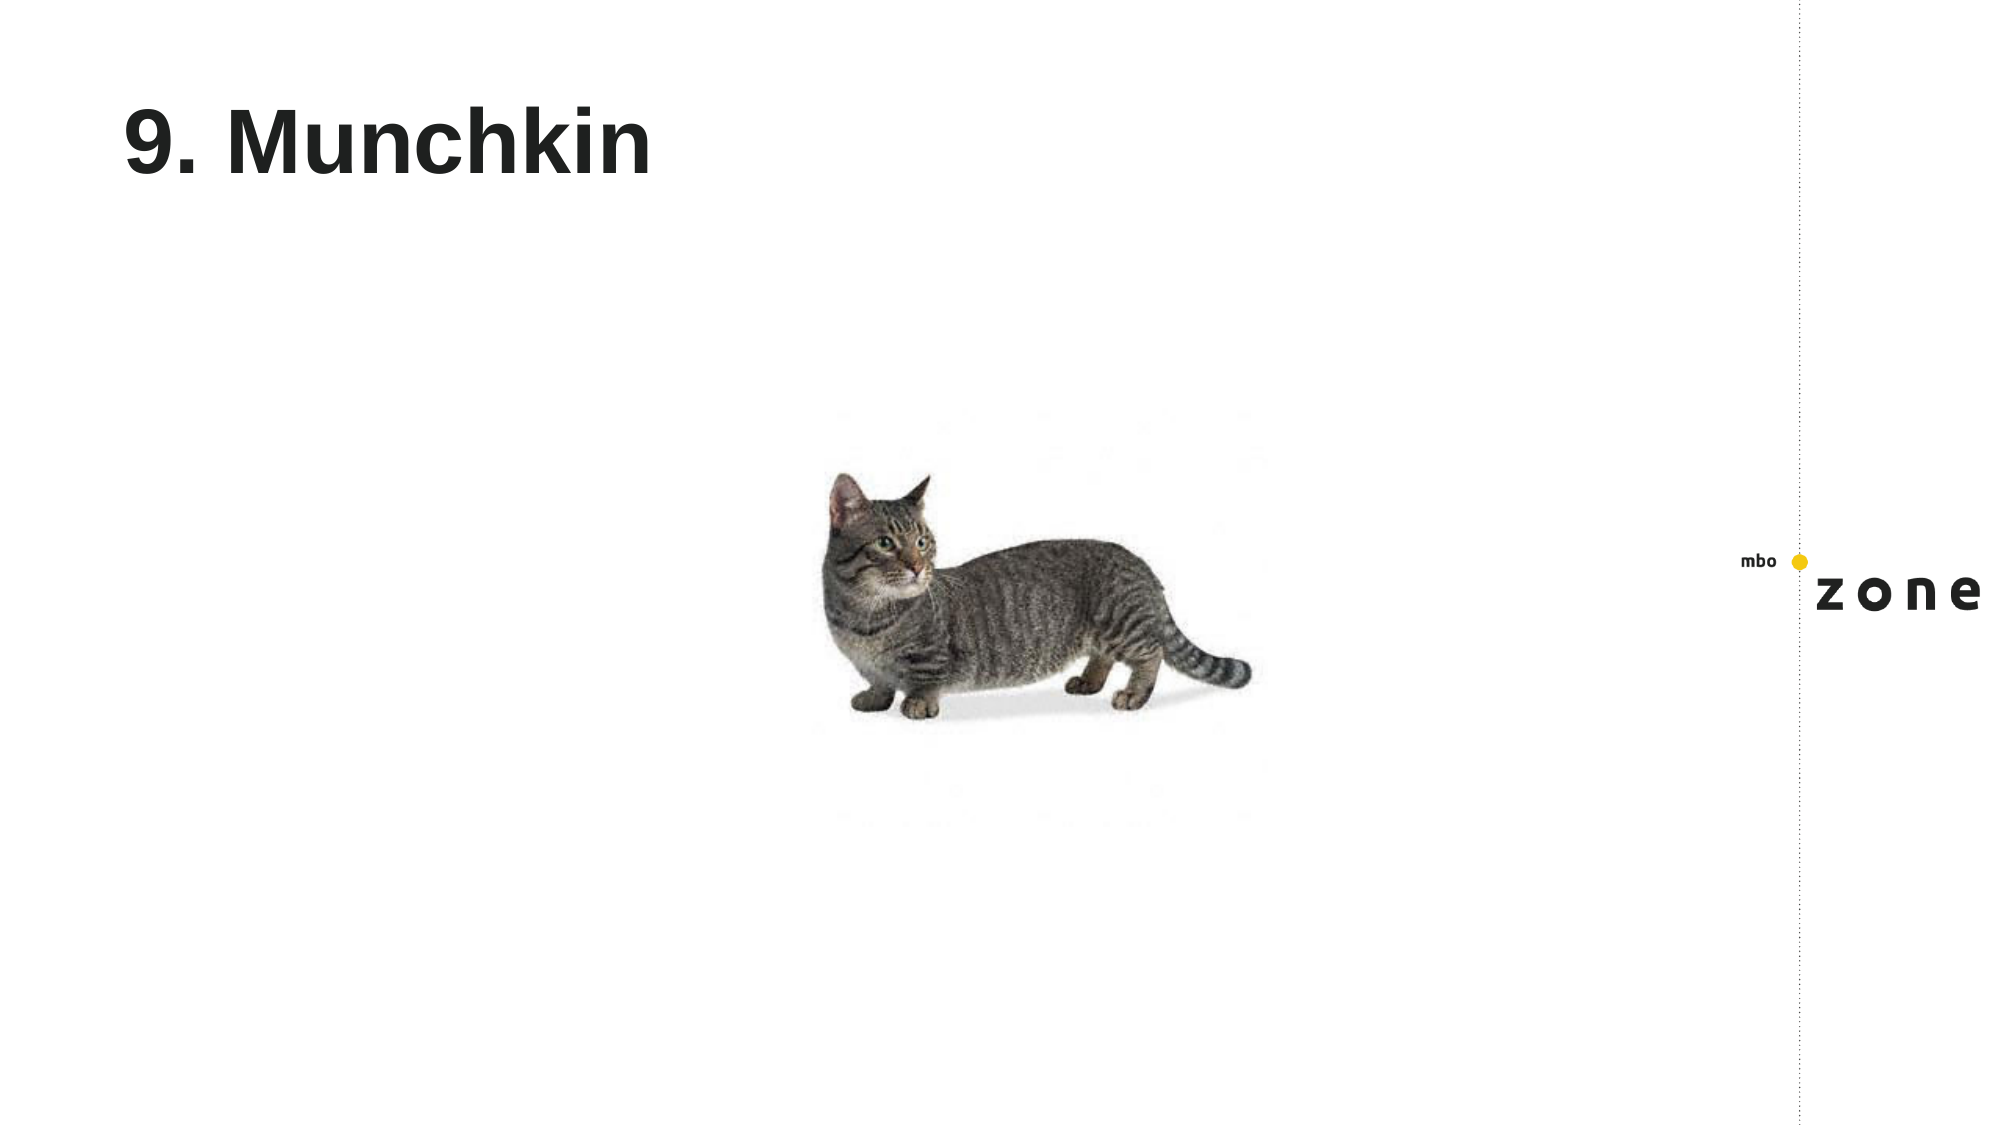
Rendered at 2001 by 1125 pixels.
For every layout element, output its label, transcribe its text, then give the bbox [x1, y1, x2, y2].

picture [1596, 0, 2001, 1125]
title 9. Munchkin [124, 94, 1607, 272]
picture [775, 397, 1268, 827]
